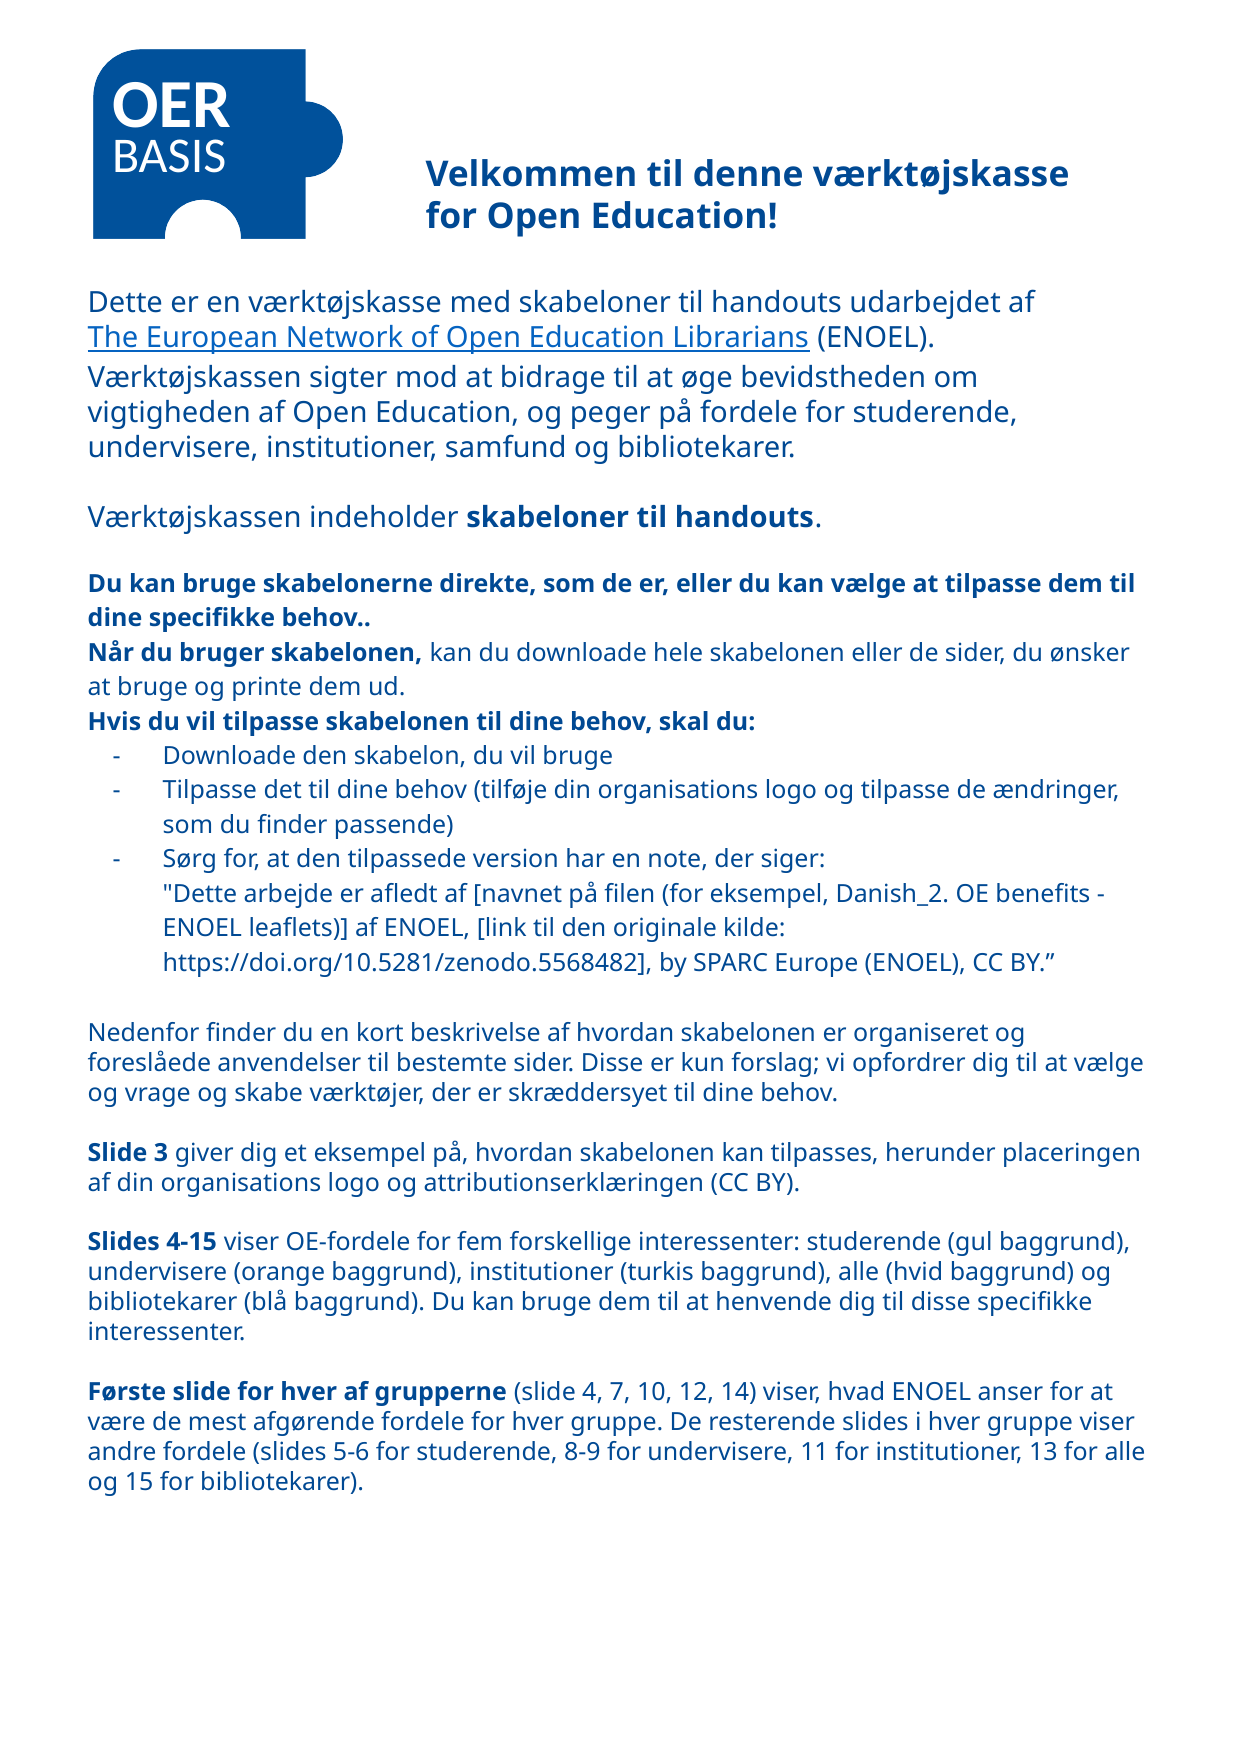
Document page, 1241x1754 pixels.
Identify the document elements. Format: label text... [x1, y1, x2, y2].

picture [93, 49, 343, 240]
text_box Dette er en værktøjskasse med skabeloner til handouts udarbejdet af The European Network of Open Education Librarians (ENOEL). Værktøjskassen sigter mod at bidrage til at øge bevidstheden om vigtigheden af Open Education, og peger på fordele for studerende, undervisere, institutioner, samfund og bibliotekarer. Værktøjskassen indeholder skabeloner til handouts. Du kan bruge skabelonerne direkte, som de er, eller du kan vælge at tilpasse dem til dine specifikke behov.. Når du bruger skabelonen, kan du downloade hele skabelonen eller de sider, du ønsker at bruge og printe dem ud. Hvis du vil tilpasse skabelonen til dine behov, skal du: Downloade den skabelon, du vil bruge Tilpasse det til dine behov (tilføje din organisations logo og tilpasse de ændringer, som du finder passende) Sørg for, at den tilpassede version har en note, der siger: "Dette arbejde er afledt af [navnet på filen (for eksempel, Danish_2. OE benefits - ENOEL leaflets)] af ENOEL, [link til den originale kilde: https://doi.org/10.5281/zenodo.5568482], by SPARC Europe (ENOEL), CC BY.” Nedenfor finder du en kort beskrivelse af hvordan skabelonen er organiseret og foreslåede anvendelser til bestemte sider. Disse er kun forslag; vi opfordrer dig til at vælge og vrage og skabe værktøjer, der er skræddersyet til dine behov. Slide 3 giver dig et eksempel på, hvordan skabelonen kan tilpasses, herunder placeringen af din organisations logo og attributionserklæringen (CC BY). Slides 4-15 viser OE-fordele for fem forskellige interessenter: studerende (gul baggrund), undervisere (orange baggrund), institutioner (turkis baggrund), alle (hvid baggrund) og bibliotekarer (blå baggrund). Du kan bruge dem til at henvende dig til disse specifikke interessenter. Første slide for hver af grupperne (slide 4, 7, 10, 12, 14) viser, hvad ENOEL anser for at være de mest afgørende fordele for hver gruppe. De resterende slides i hver gruppe viser andre fordele (slides 5-6 for studerende, 8-9 for undervisere, 11 for institutioner, 13 for alle og 15 for bibliotekarer). [72, 268, 1163, 1511]
text_box Velkommen til denne værktøjskasse for Open Education! [410, 136, 1089, 251]
